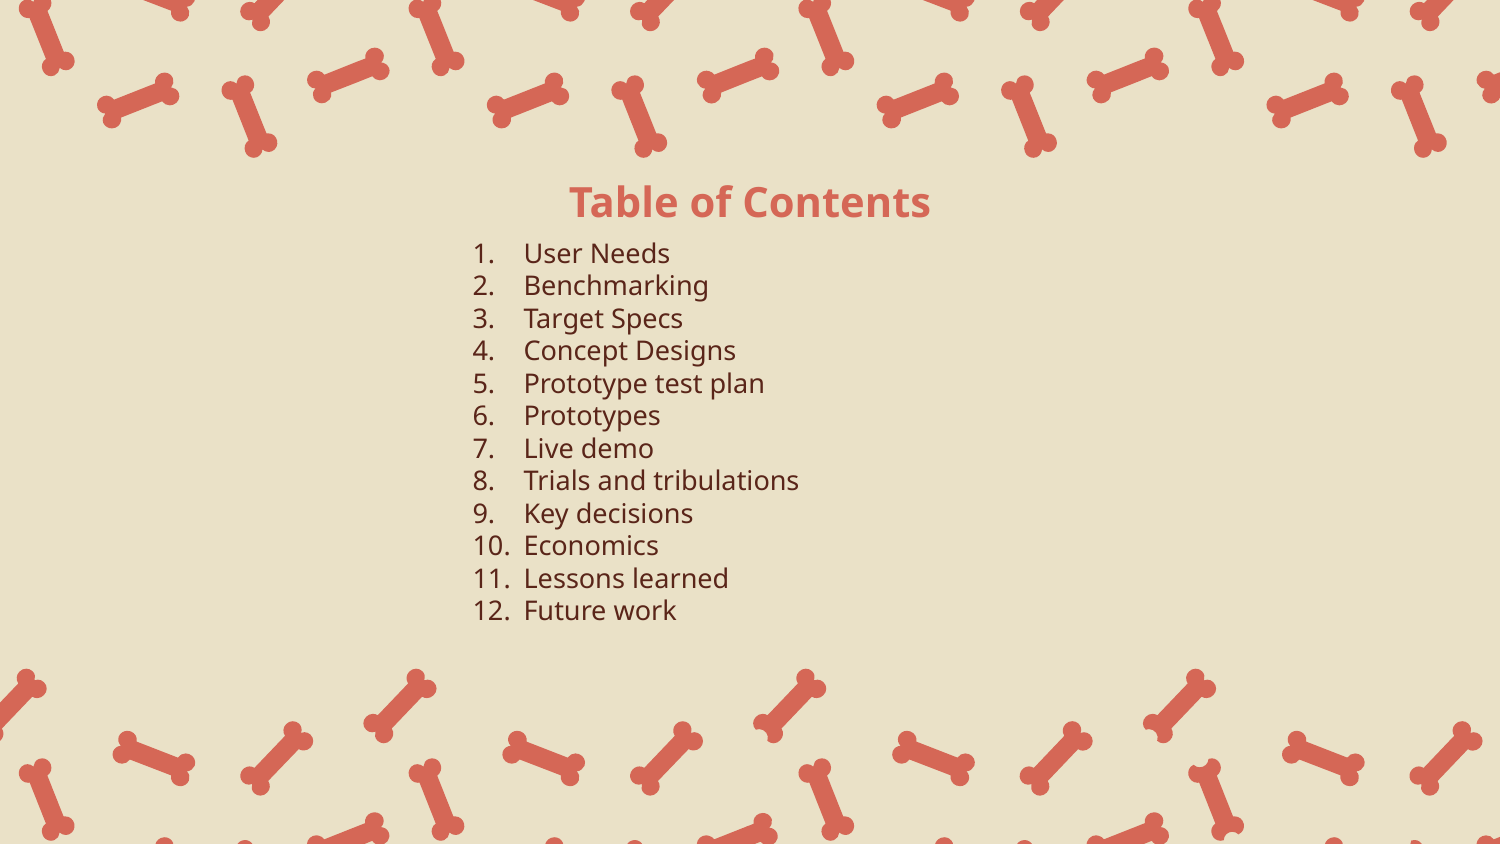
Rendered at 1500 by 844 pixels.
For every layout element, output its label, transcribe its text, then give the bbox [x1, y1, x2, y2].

title Table of Contents [500, 83, 1000, 221]
subtitle User Needs Benchmarking Target Specs Concept Designs Prototype test plan Prototypes Live demo Trials and tribulations Key decisions Economics Lessons learned Future work [433, 221, 1067, 533]
